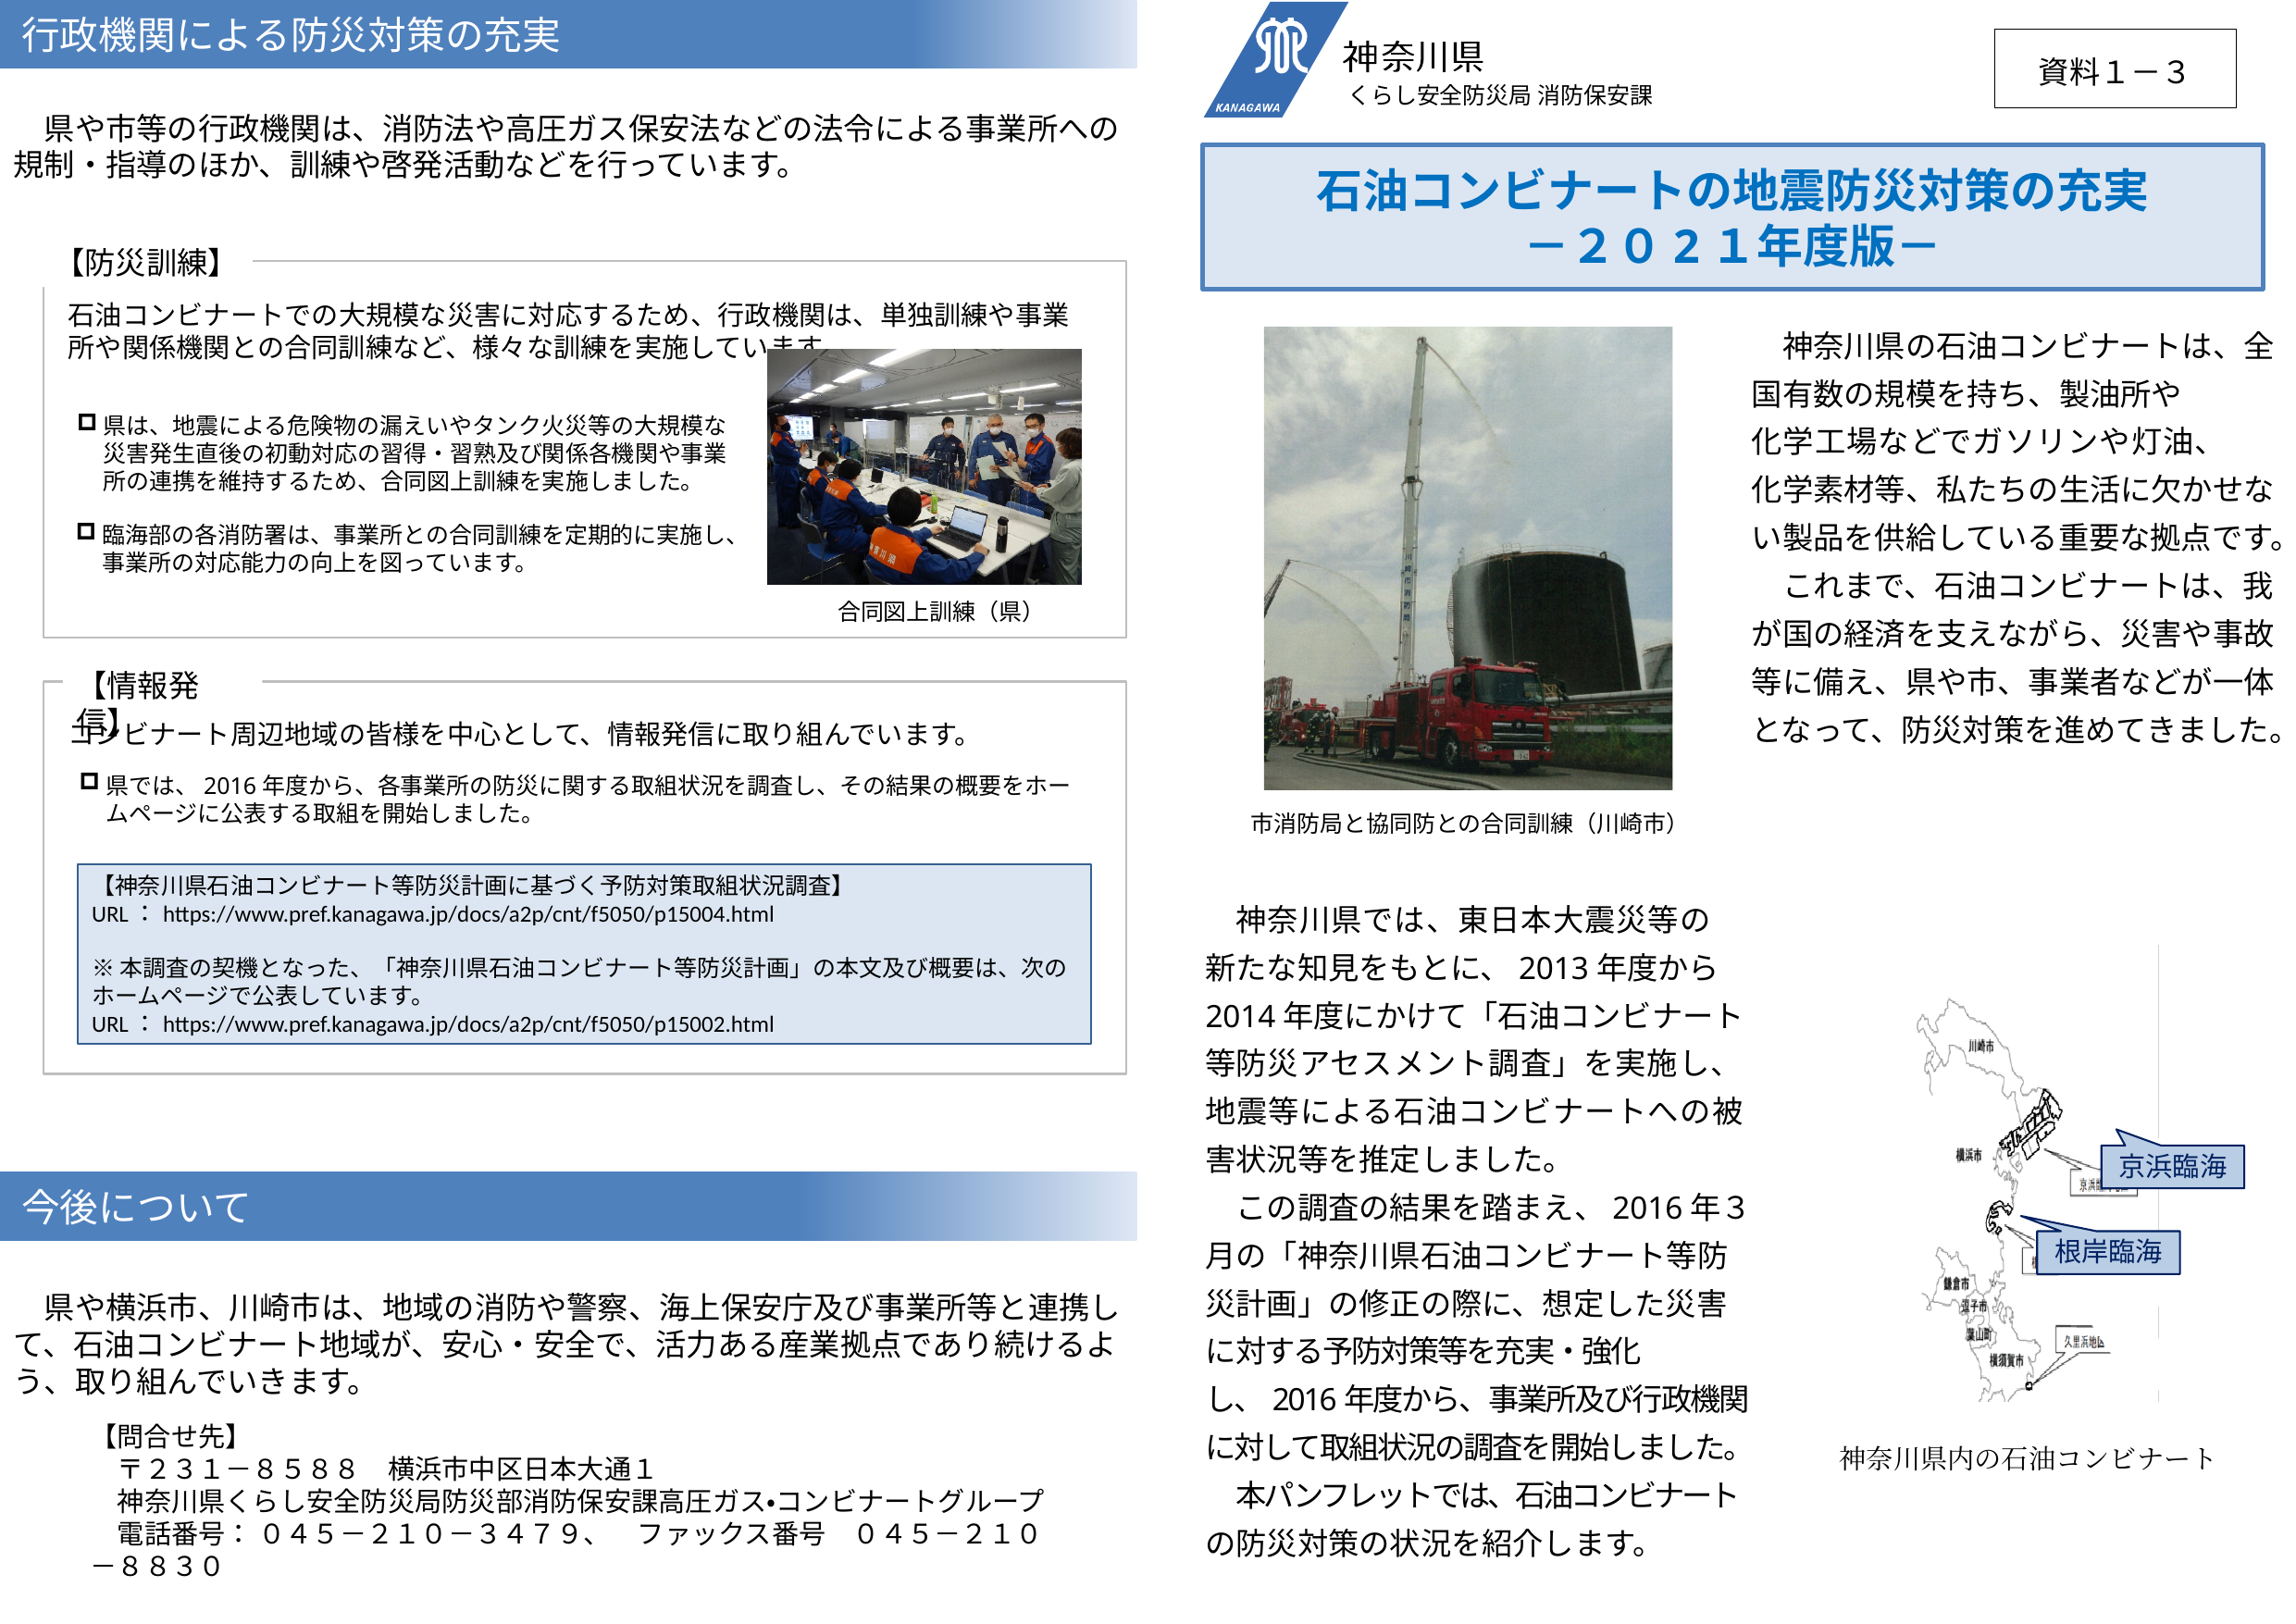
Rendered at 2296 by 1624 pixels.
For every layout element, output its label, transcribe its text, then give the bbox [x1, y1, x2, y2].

text_box 今後について [0, 1172, 1137, 1241]
picture [1236, 327, 1700, 790]
text_box 神奈川県内の石油コンビナート [1825, 1435, 2296, 1481]
text_box 神奈川県の石油コンビナートは、全国有数の規模を持ち、製油所や 化学工場などでガソリンや灯油、 化学素材等、私たちの生活に欠かせない製品を供給している重要な拠点です。 これまで、石油コンビナートは、我が国の経済を支えながら、災害や事故等に備え、県や市、事業者などが一体となって、防災対策を進めてきました。 [1738, 308, 2290, 755]
text_box 【問合せ先】 〒２３１－８５８８ 横浜市中区日本大通１ 神奈川県くらし安全防災局防災部消防保安課高圧ガス・コンビナートグループ 電話番号： ０４５－２１０－３４７９、 ファックス番号 ０４５－２１０－８８３０ [76, 1412, 1061, 1589]
text_box 県では、2016年度から、各事業所の防災に関する取組状況を調査し、その結果の概要をホームページに公表する取組を開始しました。 [65, 763, 1104, 834]
text_box 市消防局と協同防との合同訓練（川崎市） [1235, 802, 1706, 844]
text_box 石油コンビナートの地震防災対策の充実 －２０2１年度版－ [1200, 143, 2265, 291]
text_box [1194, 0, 1793, 148]
text_box [42, 259, 1128, 639]
text_box 臨海部の各消防署は、事業所との合同訓練を定期的に実施し、事業所の対応能力の向上を図っています。 [62, 514, 748, 583]
text_box コンビナート周辺地域の皆様を中心として、情報発信に取り組んでいます。 [55, 711, 1061, 758]
text_box 石油コンビナートでの大規模な災害に対応するため、行政機関は、単独訓練や事業所や関係機関との合同訓練など、様々な訓練を実施しています。 [55, 291, 1104, 370]
text_box 県や市等の行政機関は、消防法や高圧ガス保安法などの法令による事業所への規制・指導のほか、訓練や啓発活動などを行っています。 [0, 102, 1148, 190]
text_box 【情報発信】 [62, 659, 263, 711]
text_box 資料１－３ [1994, 29, 2237, 108]
text_box 県は、地震による危険物の漏えいやタンク火災等の大規模な災害発生直後の初動対応の習得・習熟及び関係各機関や事業所の連携を維持するため、合同図上訓練を実施しました。 [63, 404, 747, 502]
picture [767, 349, 1082, 586]
text_box [42, 679, 1128, 1076]
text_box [1843, 941, 2245, 1402]
text_box 県や横浜市、川崎市は、地域の消防や警察、海上保安庁及び事業所等と連携して、石油コンビナート地域が、安心・安全で、活力ある産業拠点であり続けるよう、取り組んでいきます。 [0, 1281, 1148, 1407]
text_box 行政機関による防災対策の充実 [0, 0, 1137, 68]
text_box 神奈川県では、東日本大震災等の 新たな知見をもとに、2013年度から2014年度にかけて「石油コンビナート等防災アセスメント調査」を実施し、地震等による石油コンビナートへの被害状況等を推定しました。 この調査の結果を踏まえ、2016年３月の「神奈川県石油コンビナート等防災計画」の修正の際に、想定した災害に対する予防対策等を充実・強化し、2016年度から、事業所及び行政機関に対して取組状況の調査を開始しました。 本パンフレットでは、石油コンビナートの防災対策の状況を紹介します。 [1191, 882, 1771, 1568]
text_box 合同図上訓練（県） [824, 592, 1061, 632]
text_box 【防災訓練】 [40, 236, 253, 288]
text_box 【神奈川県石油コンビナート等防災計画に基づく予防対策取組状況調査】 URL：https://www.pref.kanagawa.jp/docs/a2p/cnt/f5050/p15004.html ※本調査の契機となった、「神奈川県石油コンビナート等防災計画」の本文及び概要は、次のホームページで公表しています。 URL：https://www.pref.kanagawa.jp/docs/a2p/cnt/f5050/p15002.html [78, 863, 1092, 1045]
